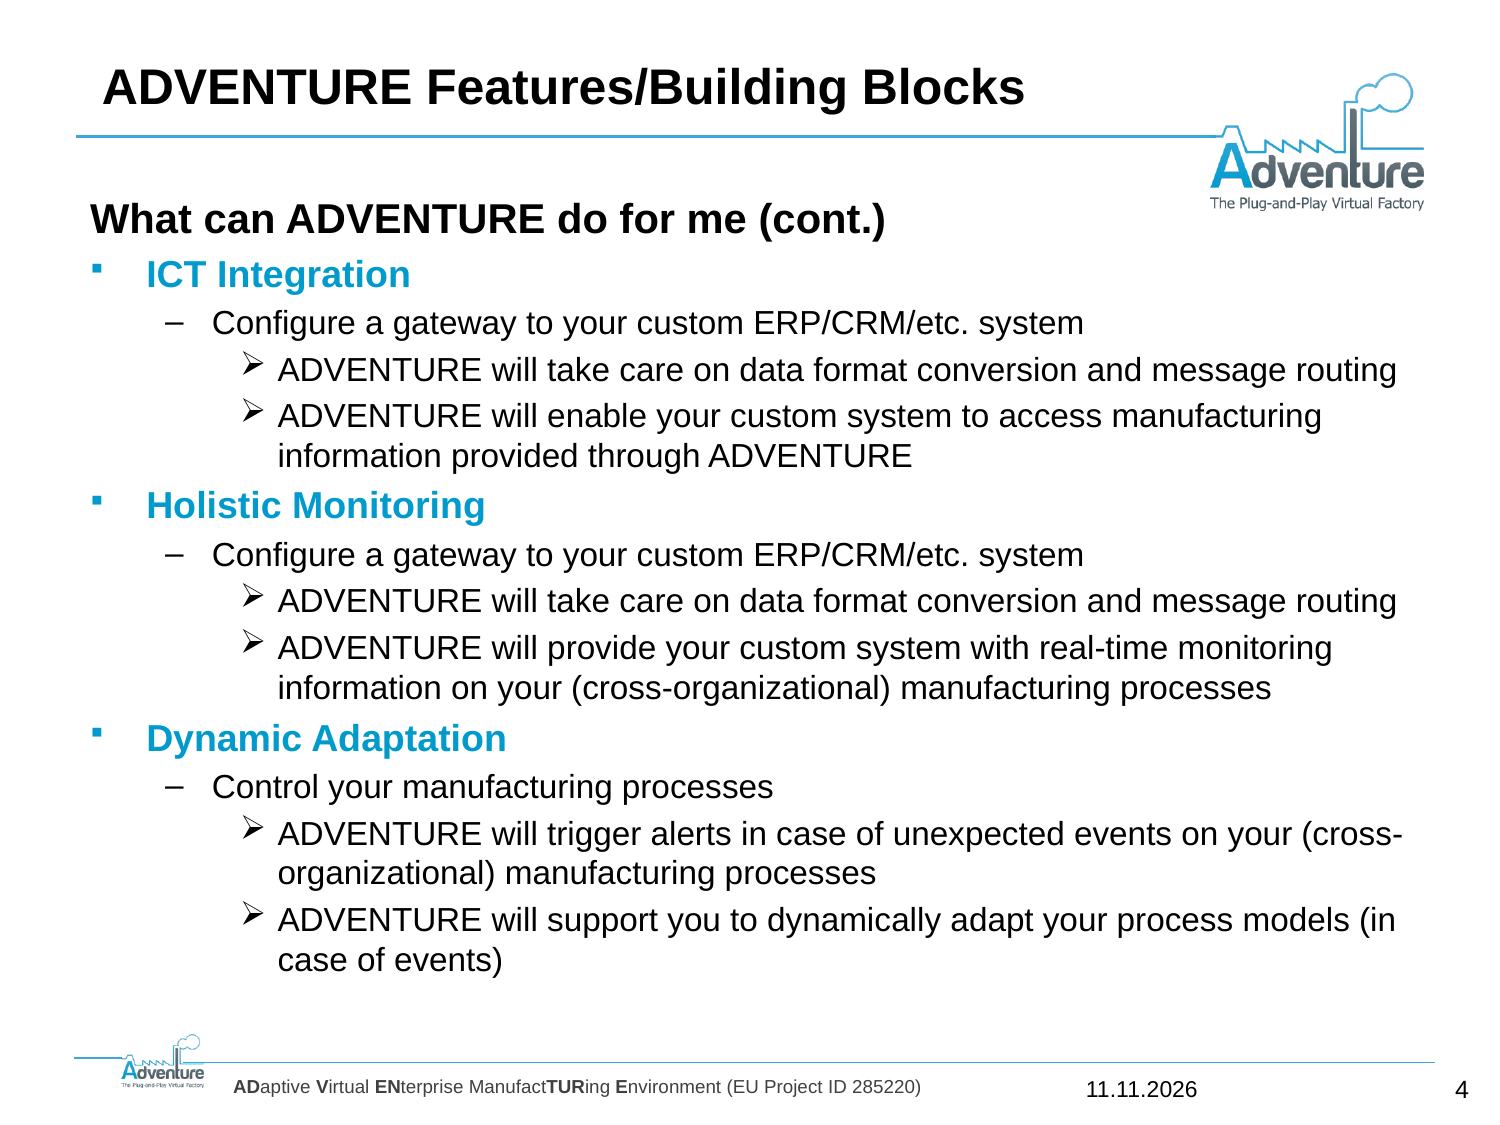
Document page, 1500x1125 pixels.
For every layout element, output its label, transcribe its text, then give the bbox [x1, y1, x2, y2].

picture [1210, 73, 1424, 184]
picture [1221, 179, 1242, 184]
list What can ADVENTURE do for me (cont.) ICT Integration Configure a gateway to your custom ERP/CRM/etc. system ADVENTURE will take care on data format conversion and message routing ADVENTURE will enable your custom system to access manufacturing information provided through ADVENTURE Holistic Monitoring Configure a gateway to your custom ERP/CRM/etc. system ADVENTURE will take care on data format conversion and message routing ADVENTURE will provide your custom system with real-time monitoring information on your (cross-organizational) manufacturing processes Dynamic Adaptation Control your manufacturing processes ADVENTURE will trigger alerts in case of unexpected events on your (cross-organizational) manufacturing processes ADVENTURE will support you to dynamically adapt your process models (in case of events) [75, 184, 1425, 1024]
title ADVENTURE Features/Building Blocks [86, 30, 1341, 138]
picture [121, 1034, 204, 1088]
